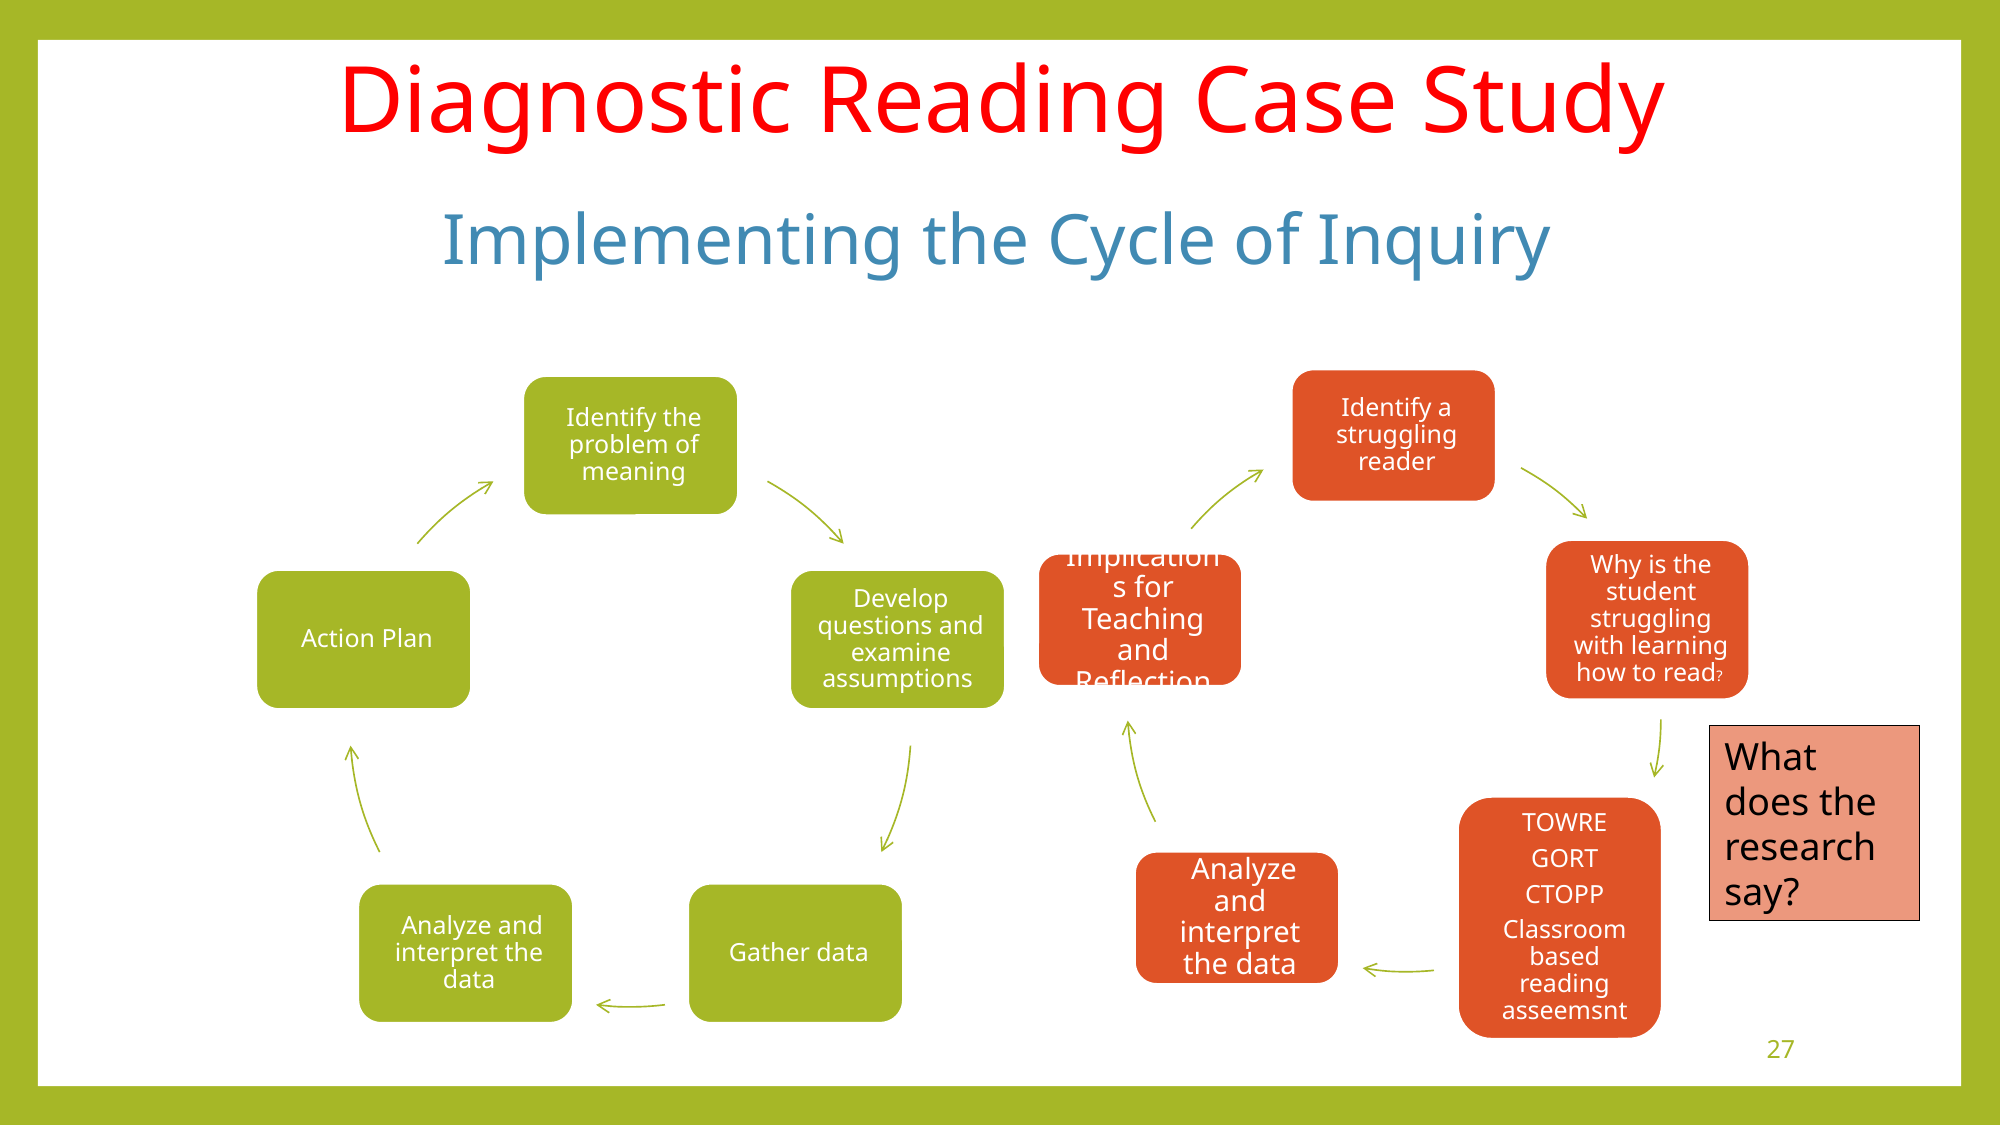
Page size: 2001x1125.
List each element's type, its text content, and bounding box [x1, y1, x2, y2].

text_box What does the research say? [1756, 725, 1920, 921]
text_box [255, 324, 1006, 1084]
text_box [1037, 324, 1751, 1084]
slide_number 27 [1756, 1020, 1811, 1081]
list Implementing the Cycle of Inquiry [409, 197, 1602, 351]
title Diagnostic Reading Case Study [322, 30, 1710, 175]
